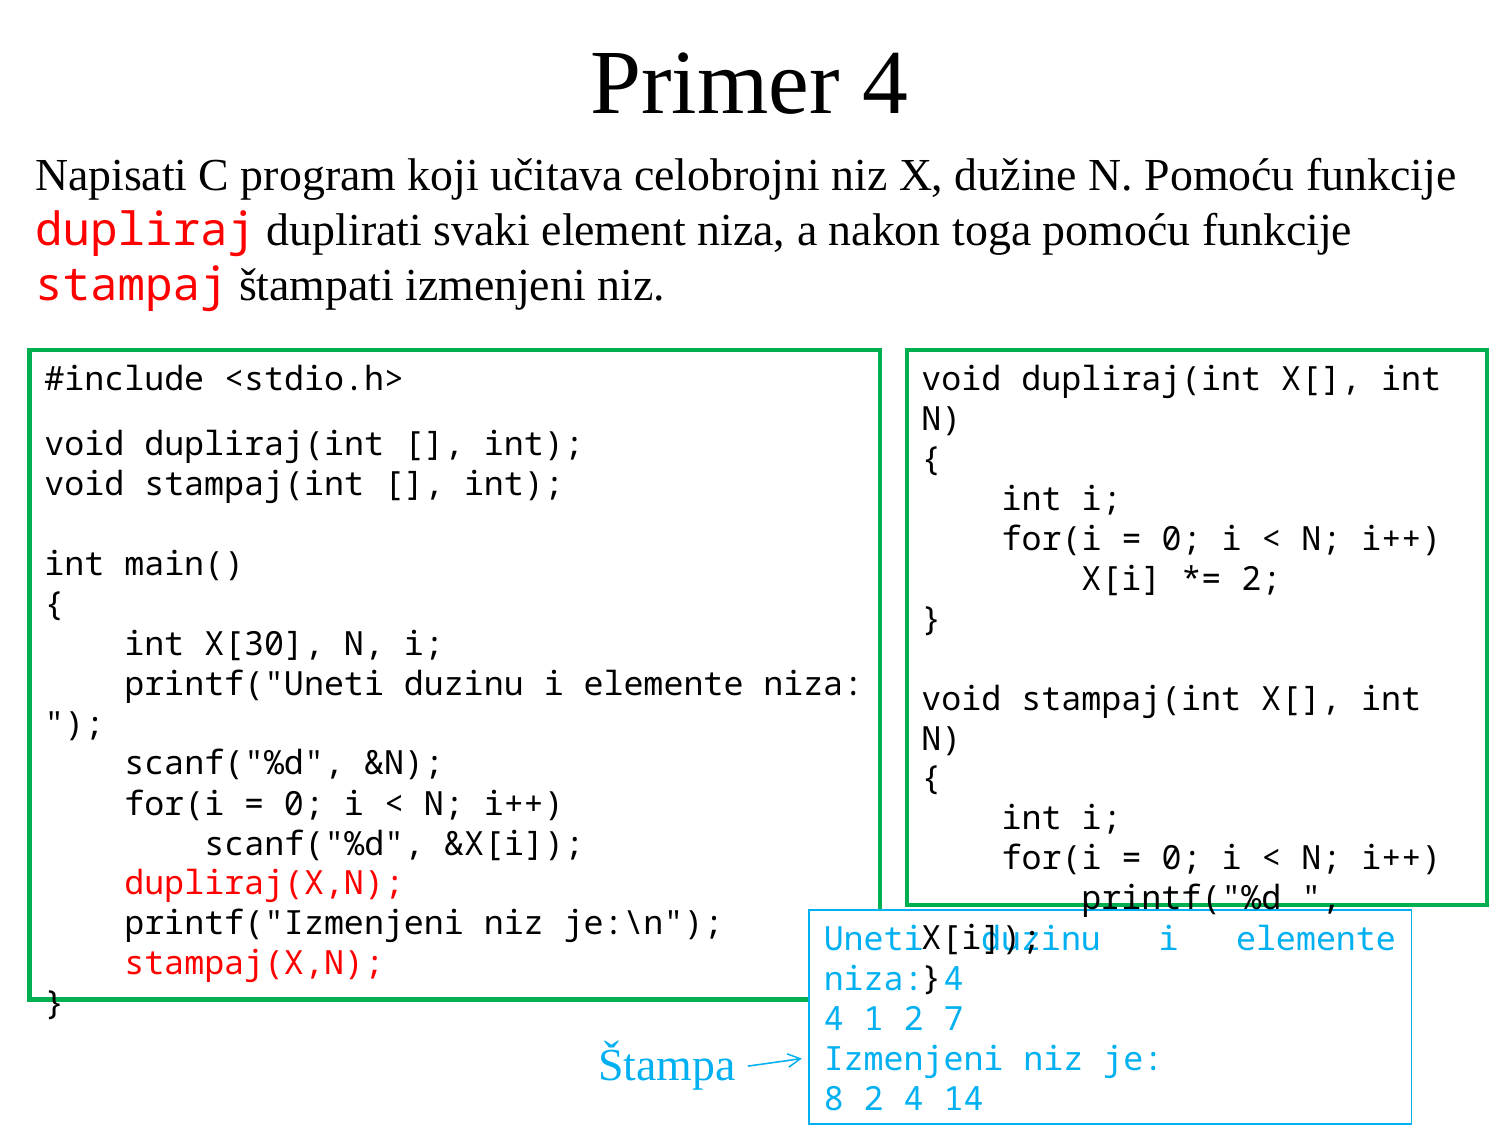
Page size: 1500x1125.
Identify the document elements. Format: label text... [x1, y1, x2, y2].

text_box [747, 1058, 803, 1067]
text_box Uneti duzinu i elemente niza: 4 4 1 2 7 Izmenjeni niz je: 8 2 4 14 [809, 909, 1412, 1125]
list #include <stdio.h> void dupliraj(int [], int); void stampaj(int [], int); int main() { int X[30], N, i; printf("Uneti duzinu i elemente niza: "); scanf("%d", &N); for(i = 0; i < N; i++) scanf("%d", &X[i]); dupliraj(X,N); printf("Izmenjeni niz je:\n"); stampaj(X,N); } [29, 350, 880, 1000]
text_box Napisati C program koji učitava celobrojni niz X, dužine N. Pomoću funkcije dupliraj duplirati svaki element niza, a nakon toga pomoću funkcije stampaj štampati izmenjeni niz. [29, 137, 1483, 327]
text_box void dupliraj(int X[], int N) { int i; for(i = 0; i < N; i++) X[i] *= 2; } void stampaj(int X[], int N) { int i; for(i = 0; i < N; i++) printf("%d ", X[i]); } [906, 349, 1488, 906]
text_box Štampa [583, 1027, 774, 1098]
title Primer 4 [112, 0, 1388, 137]
